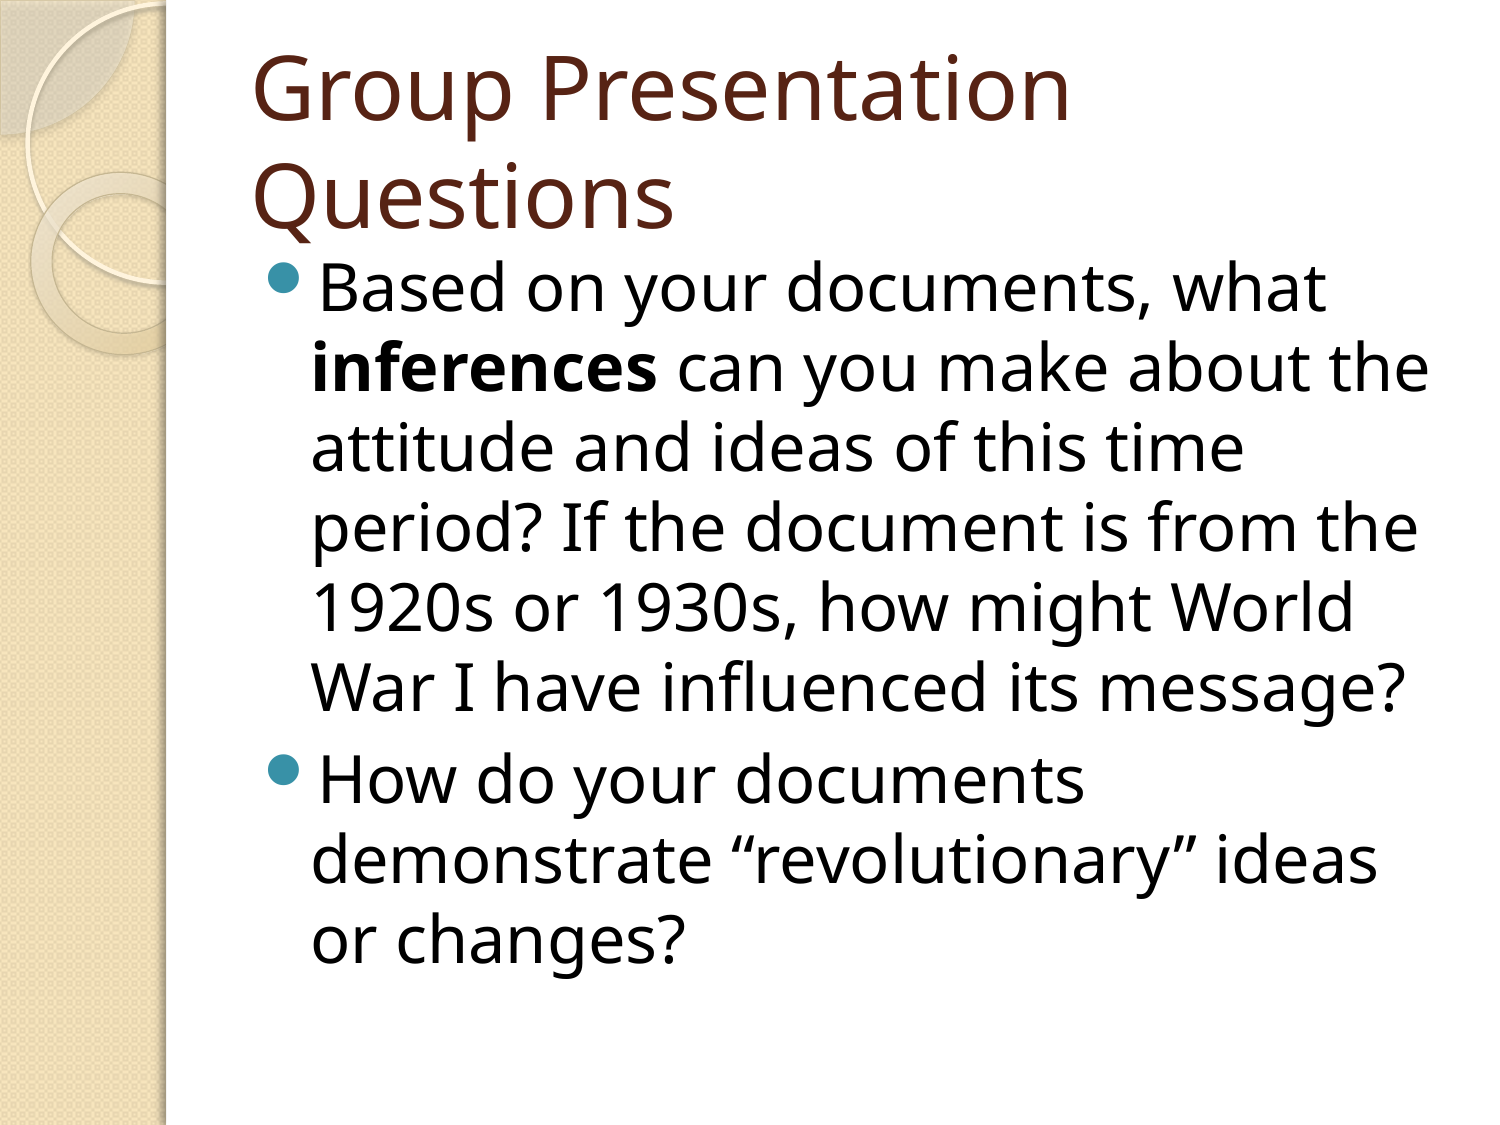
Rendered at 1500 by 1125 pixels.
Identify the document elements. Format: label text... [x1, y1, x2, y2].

title Group Presentation Questions [235, 45, 1466, 233]
list Based on your documents, what inferences can you make about the attitude and ideas of this time period? If the document is from the 1920s or 1930s, how might World War I have influenced its message? How do your documents demonstrate “revolutionary” ideas or changes? [235, 237, 1466, 1025]
